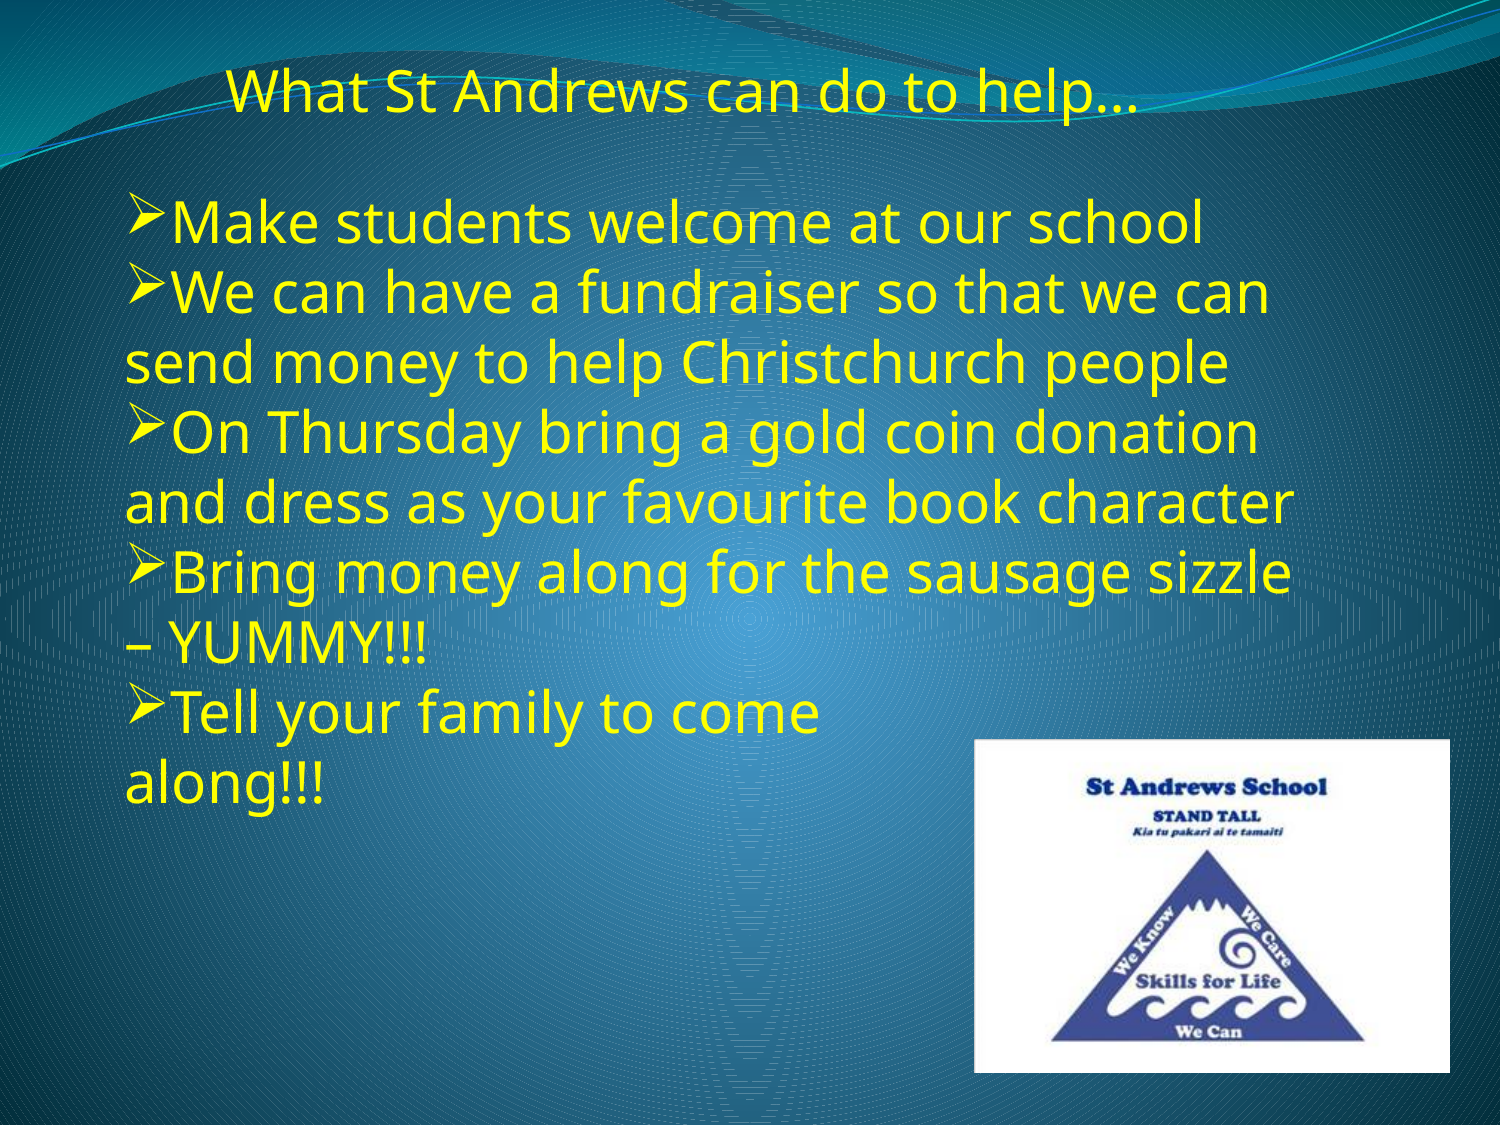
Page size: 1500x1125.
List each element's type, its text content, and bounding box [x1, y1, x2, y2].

text_box What St Andrews can do to help… [210, 46, 1418, 177]
picture [974, 739, 1450, 1074]
text_box Make students welcome at our school We can have a fundraiser so that we can send money to help Christchurch people On Thursday bring a gold coin donation and dress as your favourite book character Bring money along for the sausage sizzle – YUMMY!!! Tell your family to come along!!! [109, 178, 1317, 823]
